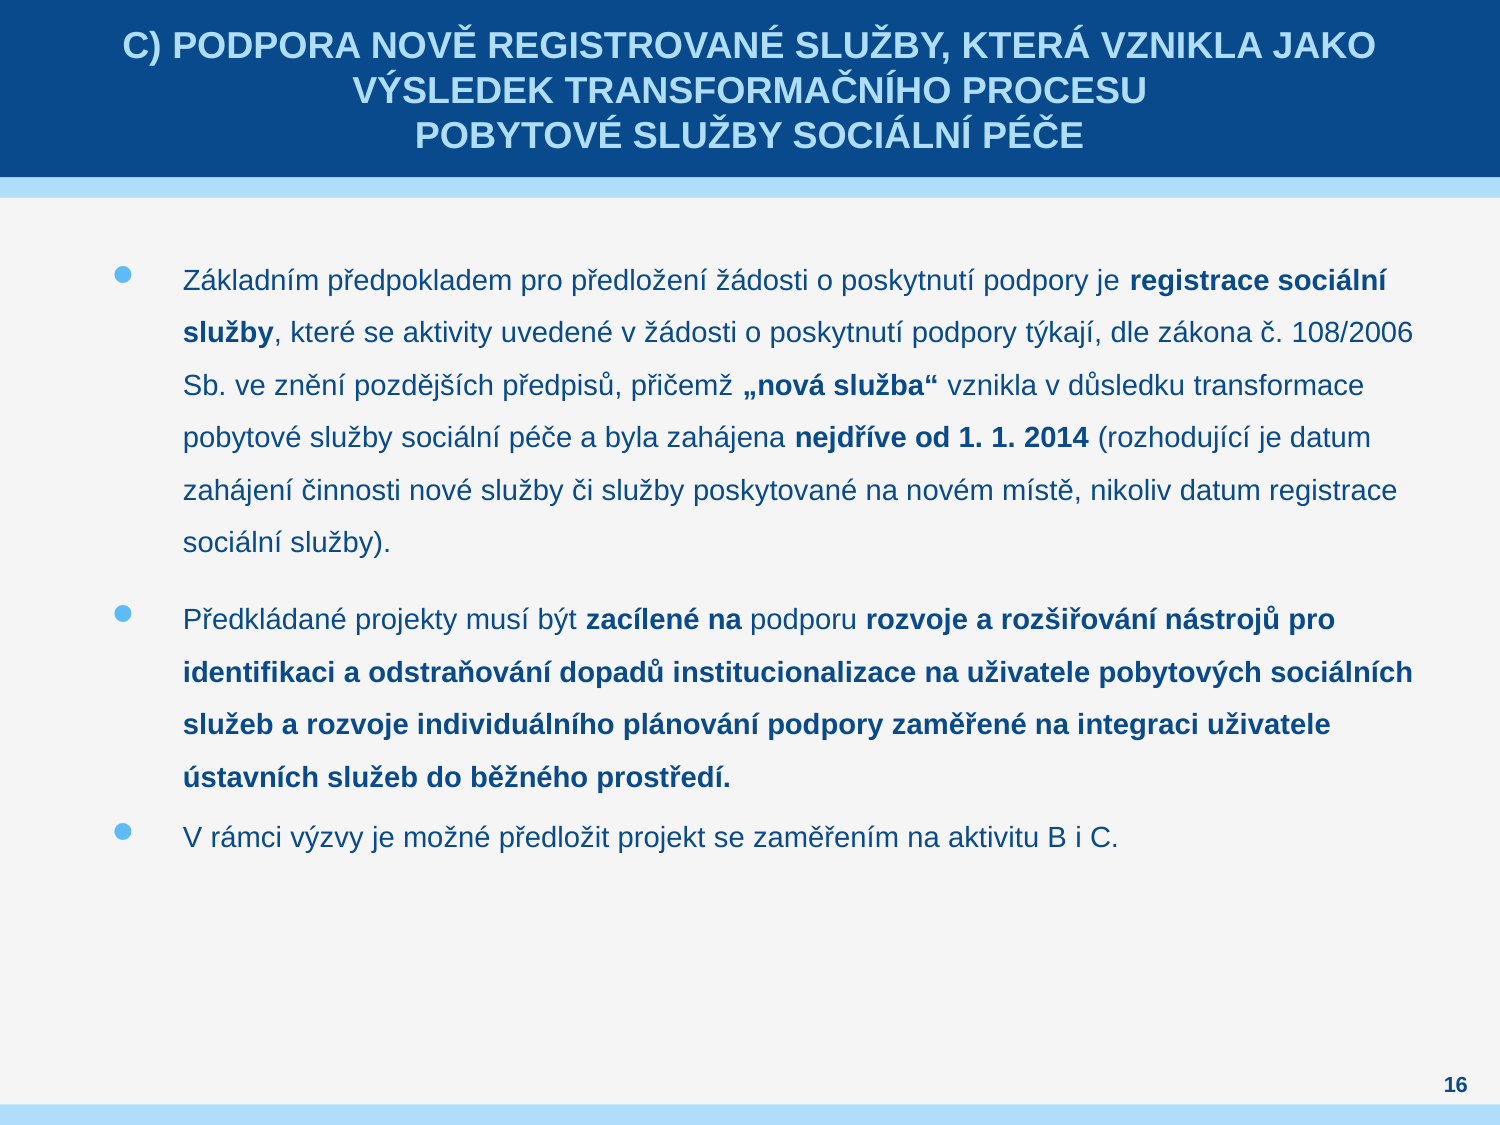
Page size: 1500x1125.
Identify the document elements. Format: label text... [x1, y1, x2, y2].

list Základním předpokladem pro předložení žádosti o poskytnutí podpory je registrace sociální služby, které se aktivity uvedené v žádosti o poskytnutí podpory týkají, dle zákona č. 108/2006 Sb. ve znění pozdějších předpisů, přičemž „nová služba“ vznikla v důsledku transformace pobytové služby sociální péče a byla zahájena nejdříve od 1. 1. 2014 (rozhodující je datum zahájení činnosti nové služby či služby poskytované na novém místě, nikoliv datum registrace sociální služby). Předkládané projekty musí být zacílené na podporu rozvoje a rozšiřování nástrojů pro identifikaci a odstraňování dopadů institucionalizace na uživatele pobytových sociálních služeb a rozvoje individuálního plánování podpory zaměřené na integraci uživatele ústavních služeb do běžného prostředí. V rámci výzvy je možné předložit projekt se zaměřením na aktivitu B i C. [112, 243, 1435, 1024]
slide_number 16 [1417, 1068, 1495, 1099]
title c) Podpora nově registrované služby, která vznikla jako výsledek transformačního procesu pobytové služby sociální péče [59, 0, 1441, 178]
